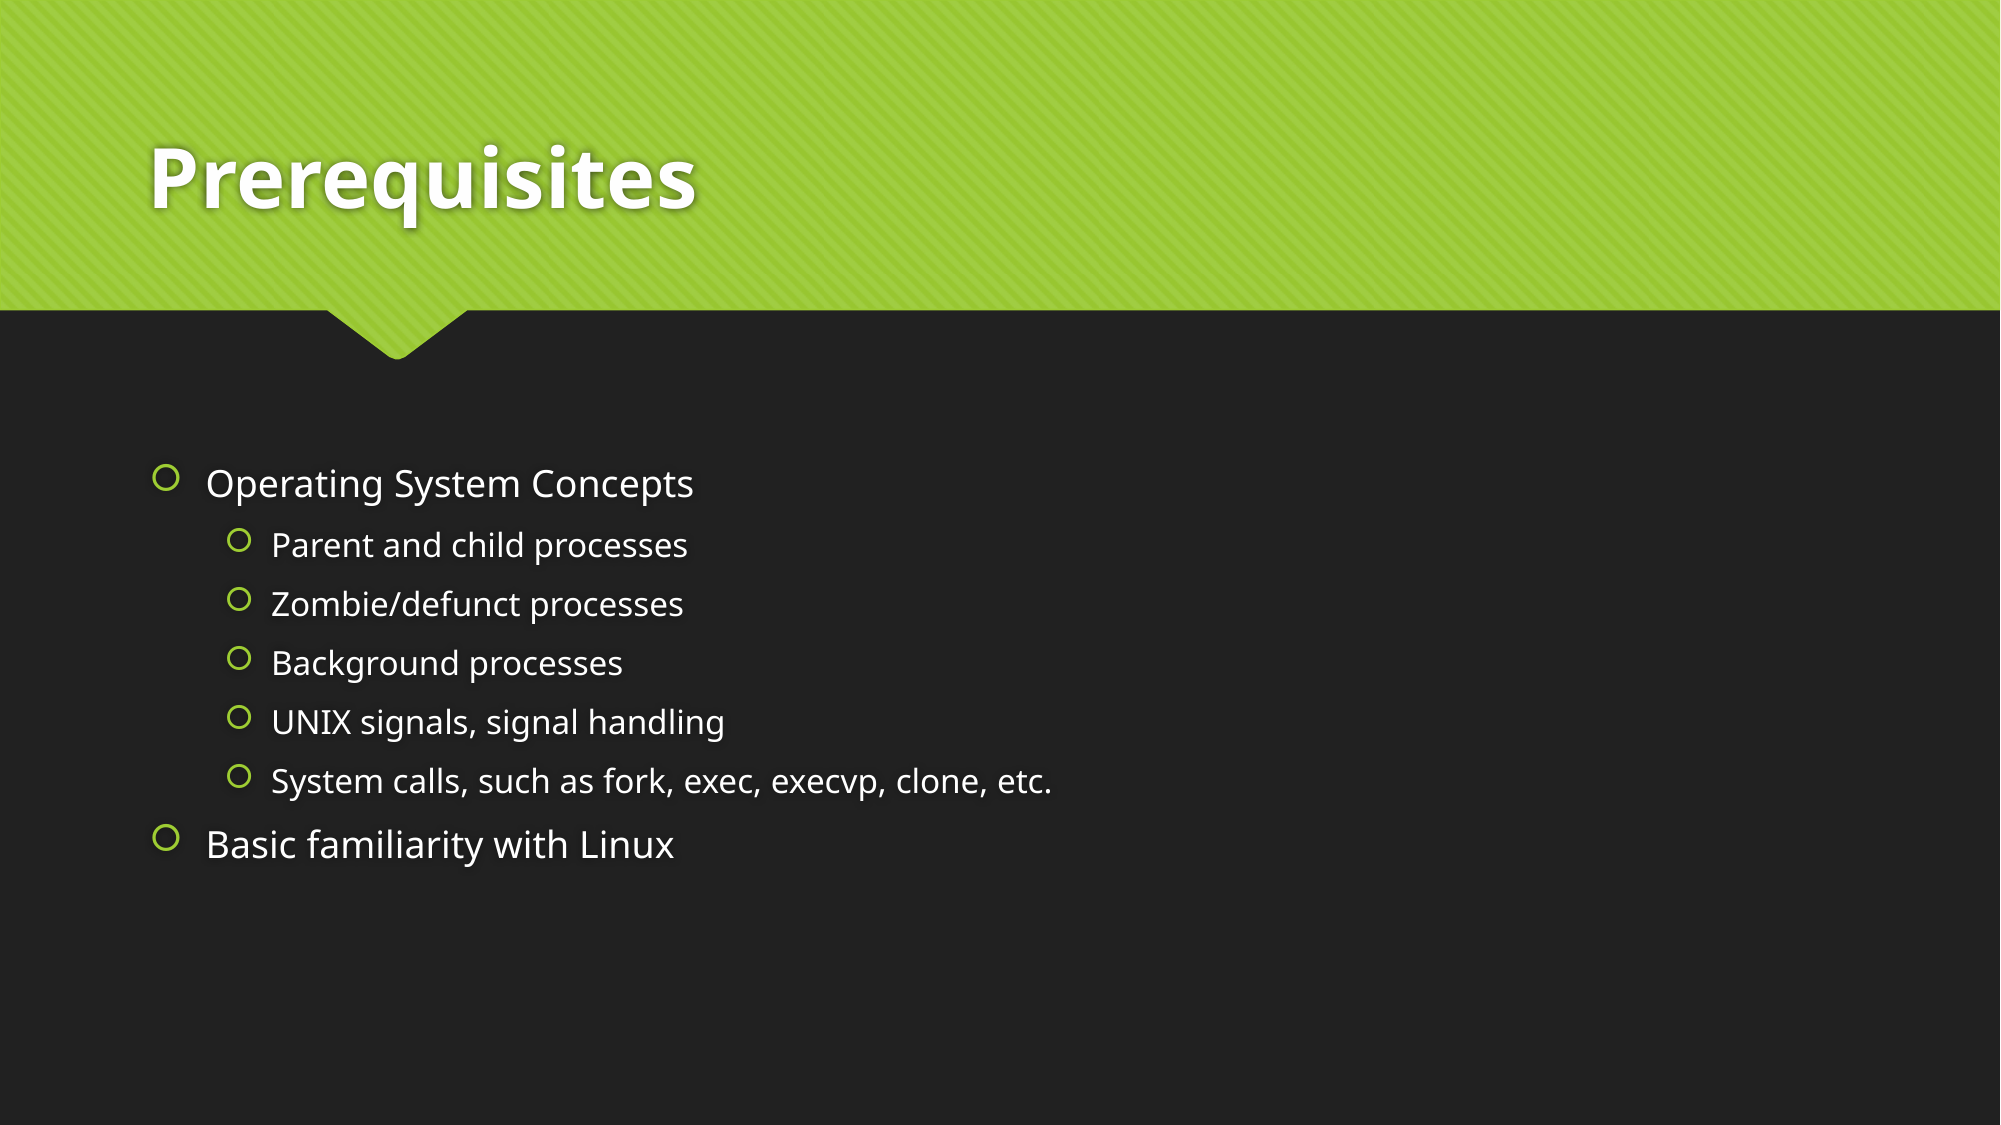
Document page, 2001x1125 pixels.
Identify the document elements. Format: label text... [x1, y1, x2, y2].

title Prerequisites [132, 73, 1868, 233]
list Operating System Concepts Parent and child processes Zombie/defunct processes Background processes UNIX signals, signal handling System calls, such as fork, exec, execvp, clone, etc. Basic familiarity with Linux [134, 364, 1866, 962]
